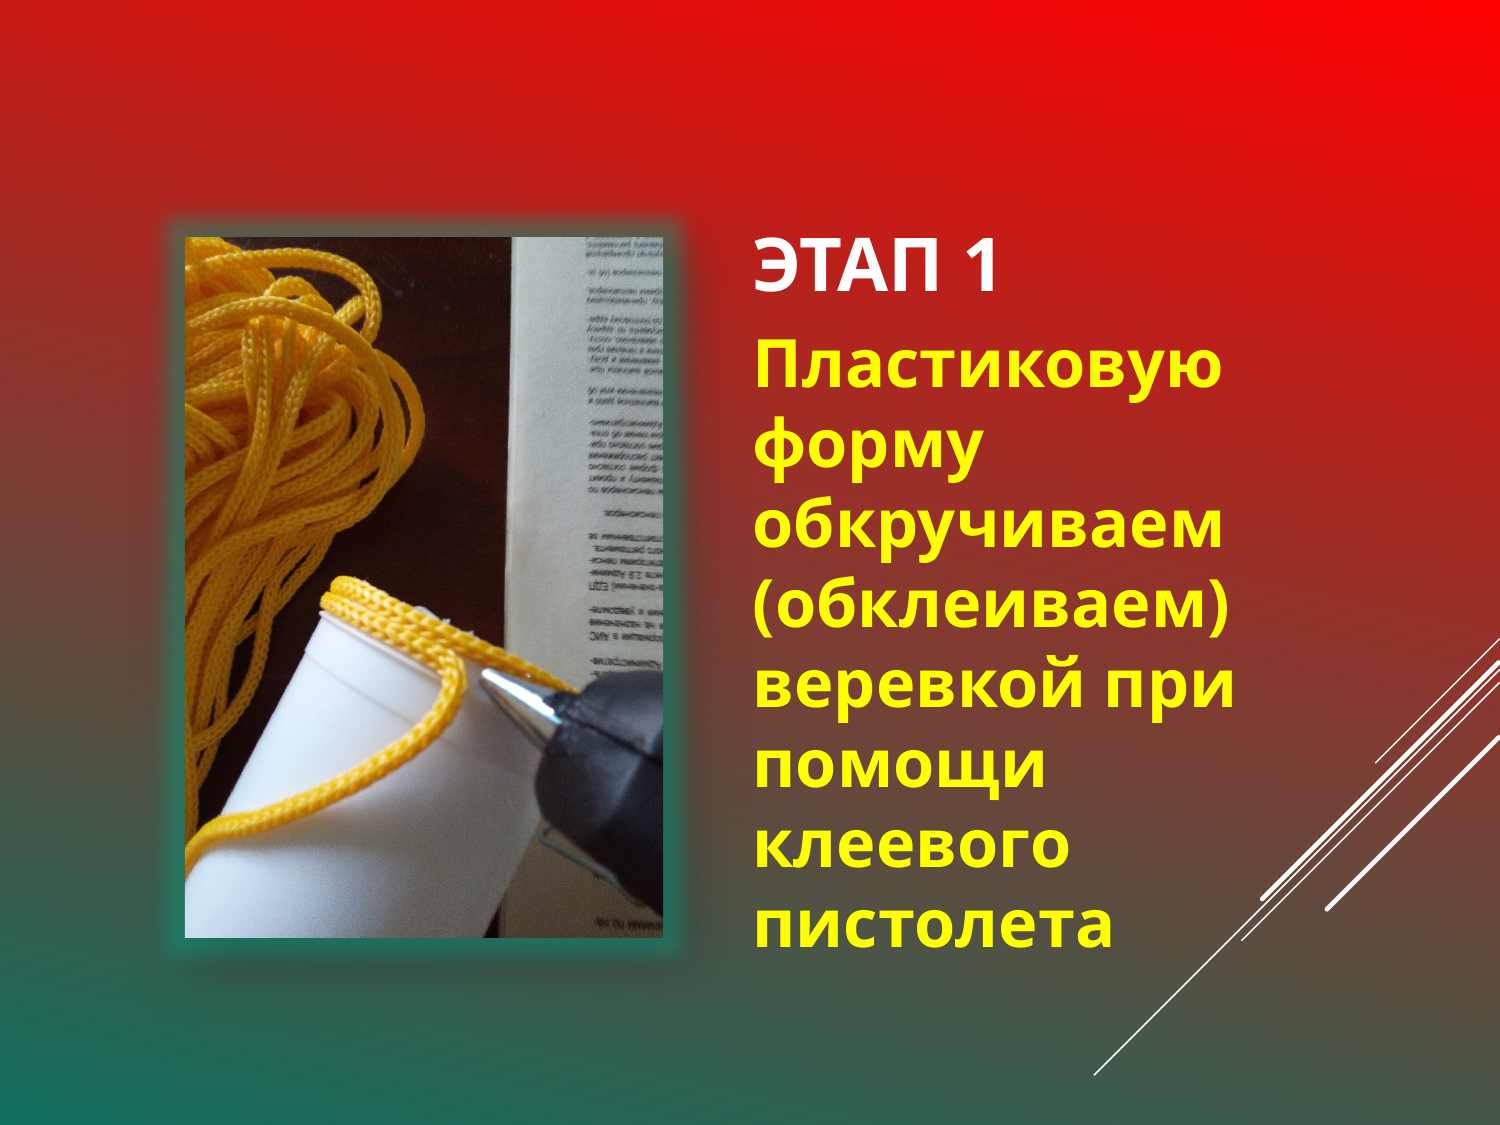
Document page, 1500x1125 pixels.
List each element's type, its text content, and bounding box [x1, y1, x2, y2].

title Этап 1 [737, 208, 1322, 313]
list Пластиковую форму обкручиваем (обклеиваем) веревкой при помощи клеевого пистолета [737, 313, 1323, 953]
picture [184, 237, 664, 938]
